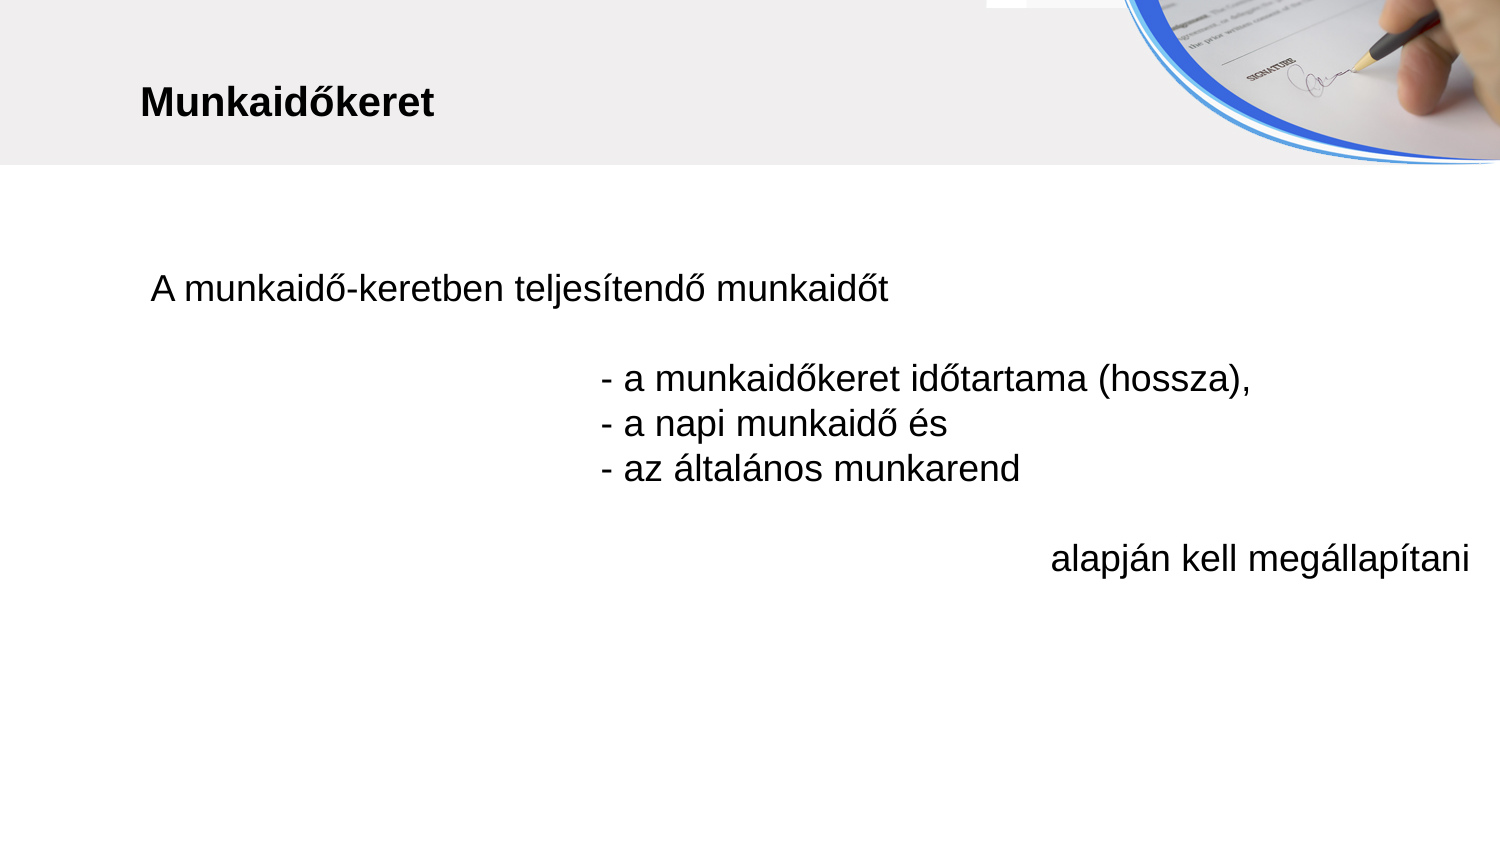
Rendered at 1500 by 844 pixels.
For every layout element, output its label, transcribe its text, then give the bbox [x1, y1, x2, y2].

text_box A munkaidő-keretben teljesítendő munkaidőt - a munkaidőkeret időtartama (hossza), - a napi munkaidő és - az általános munkarend alapján kell megállapítani [135, 256, 1500, 587]
picture [0, 0, 1500, 844]
text_box Munkaidőkeret [125, 67, 450, 133]
